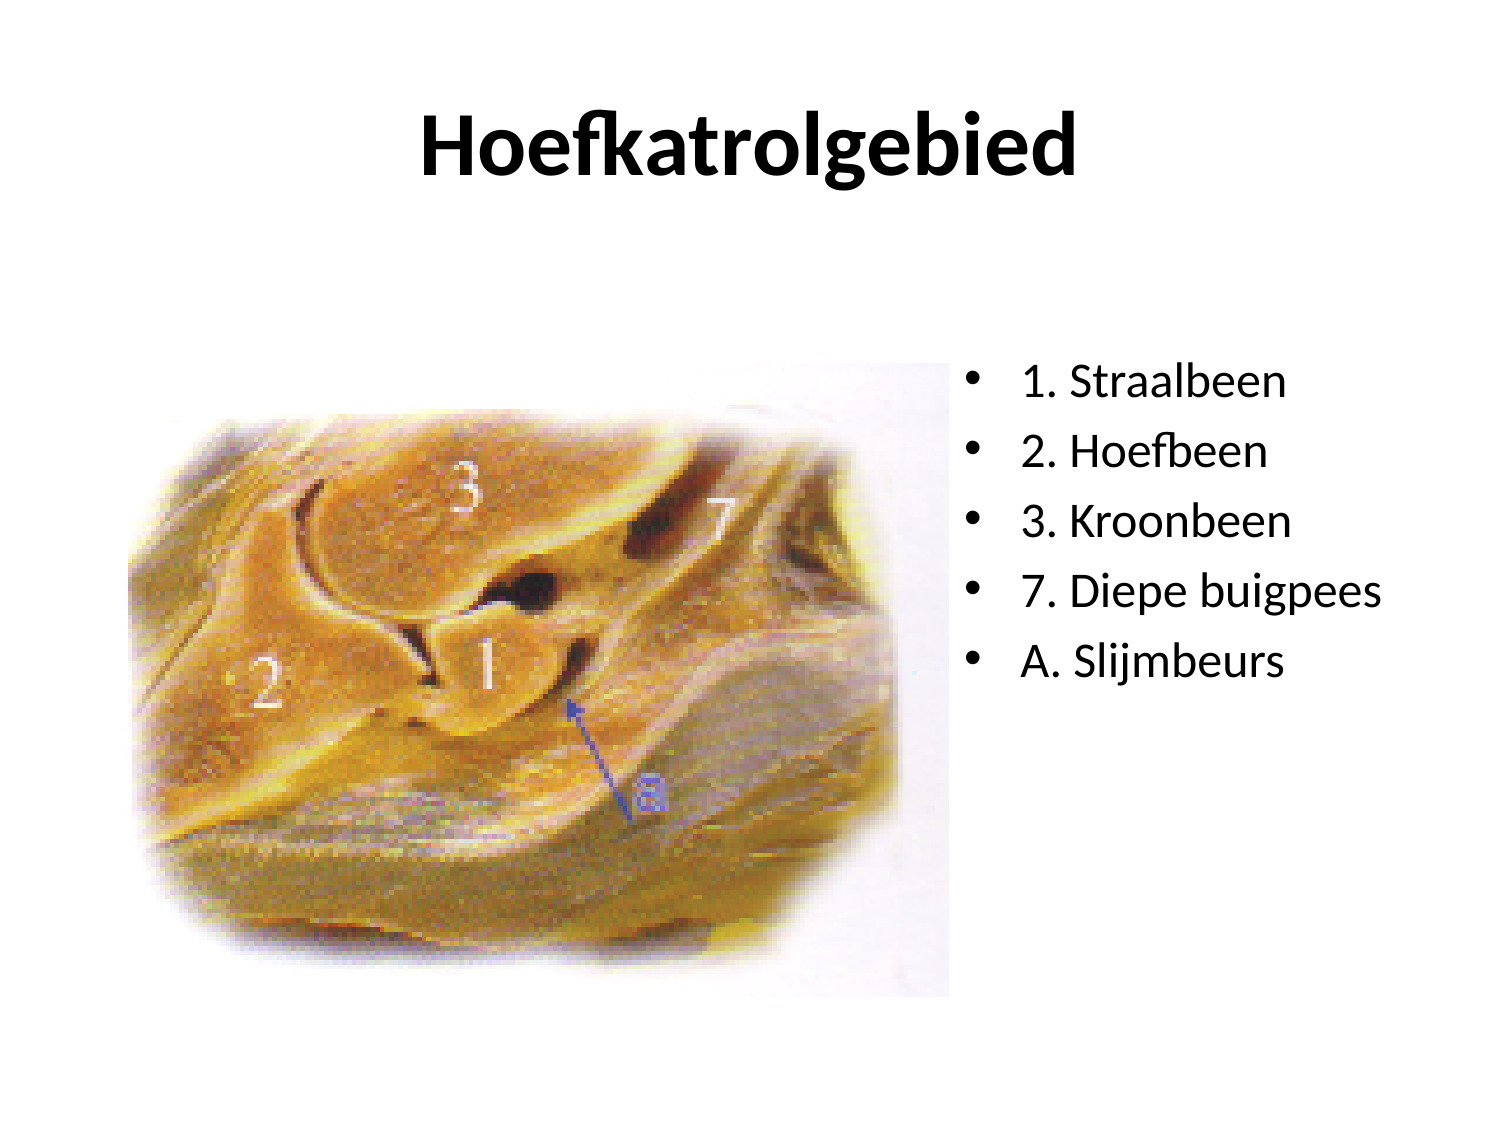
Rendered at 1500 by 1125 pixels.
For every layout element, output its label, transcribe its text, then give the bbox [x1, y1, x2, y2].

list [105, 362, 950, 997]
list 1. Straalbeen 2. Hoefbeen 3. Kroonbeen 7. Diepe buigpees A. Slijmbeurs [949, 339, 1425, 1005]
title Hoefkatrolgebied [75, 45, 1425, 233]
